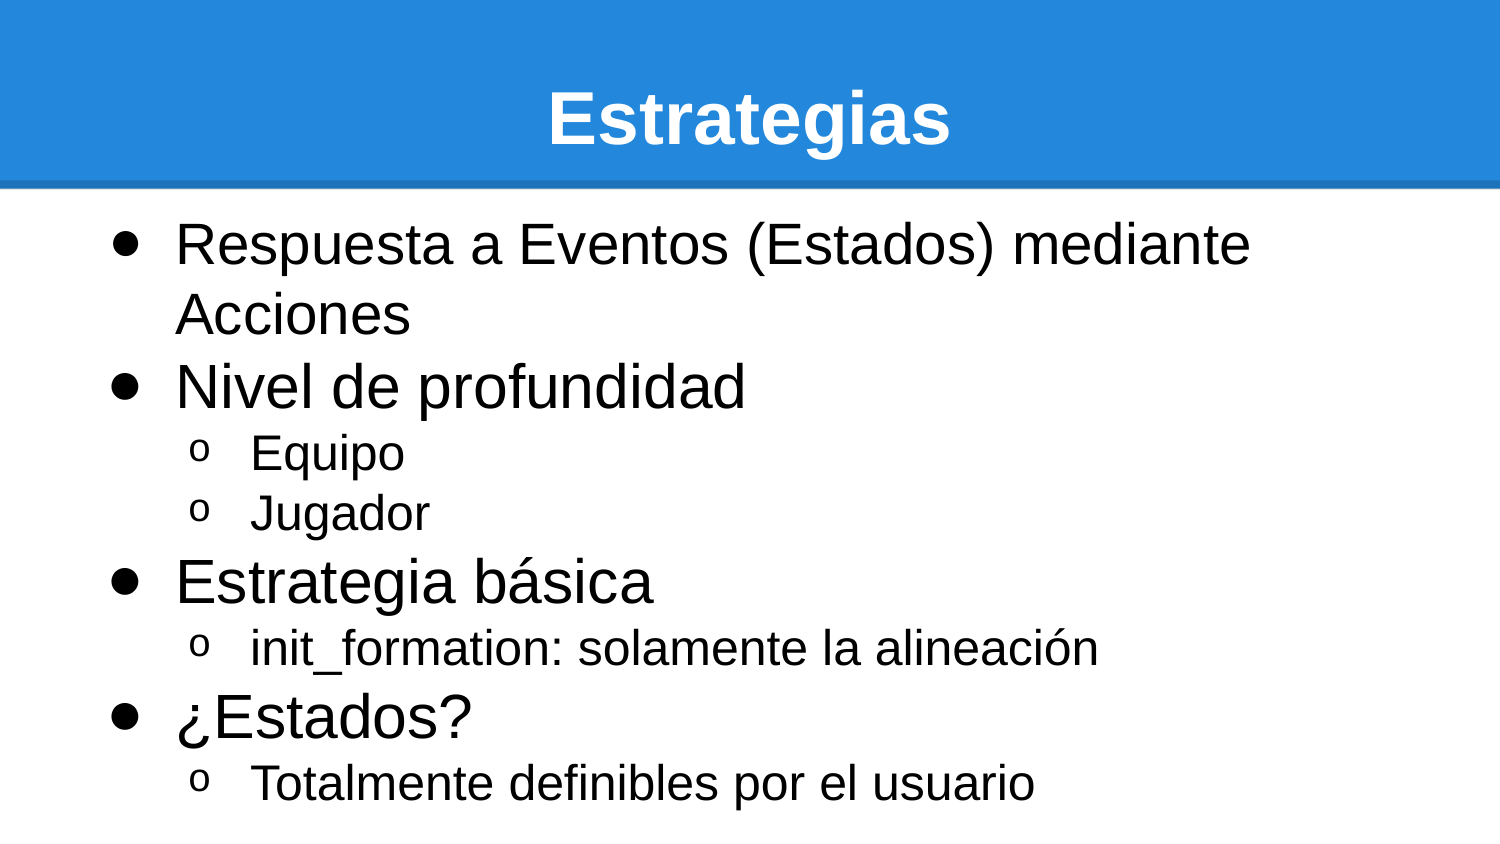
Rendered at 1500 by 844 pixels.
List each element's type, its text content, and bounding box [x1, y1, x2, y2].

title Estrategias [75, 33, 1425, 175]
list Respuesta a Eventos (Estados) mediante Acciones Nivel de profundidad Equipo Jugador Estrategia básica init_formation: solamente la alineación ¿Estados? Totalmente definibles por el usuario [85, 190, 1436, 802]
